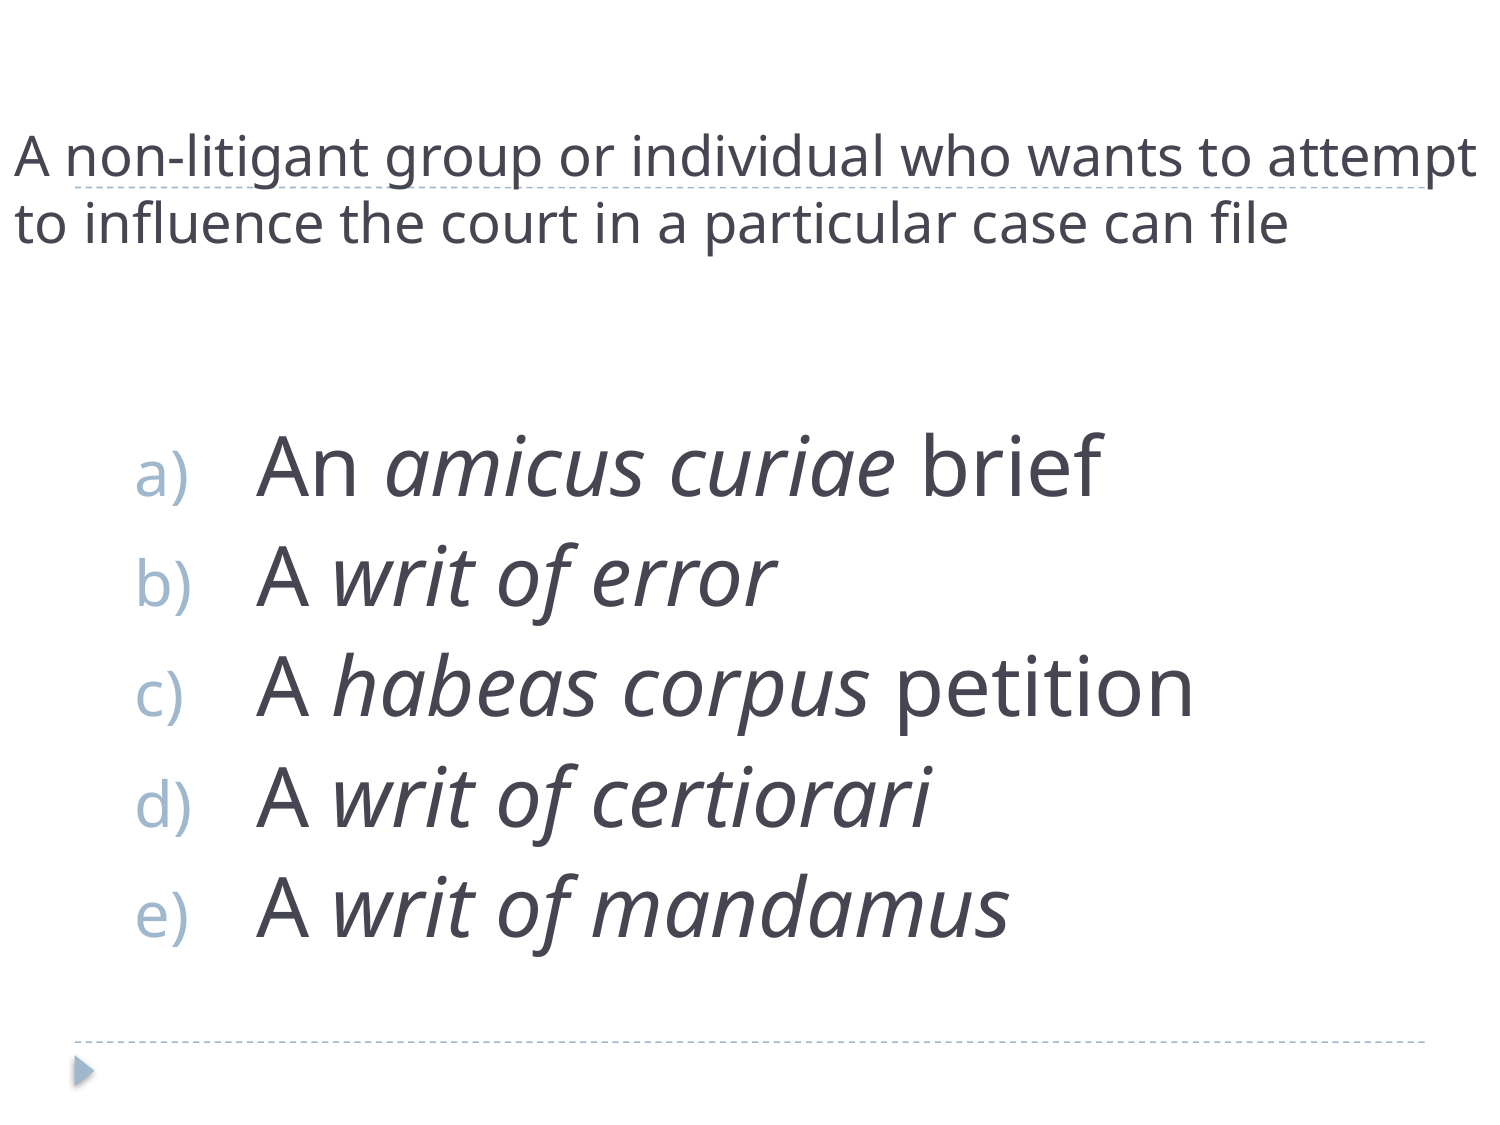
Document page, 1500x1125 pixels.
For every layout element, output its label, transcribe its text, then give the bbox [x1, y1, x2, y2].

list An amicus curiae brief A writ of error A habeas corpus petition A writ of certiorari A writ of mandamus [75, 252, 1425, 1063]
title A non-litigant group or individual who wants to attempt to influence the court in a particular case can file [0, 99, 1500, 263]
